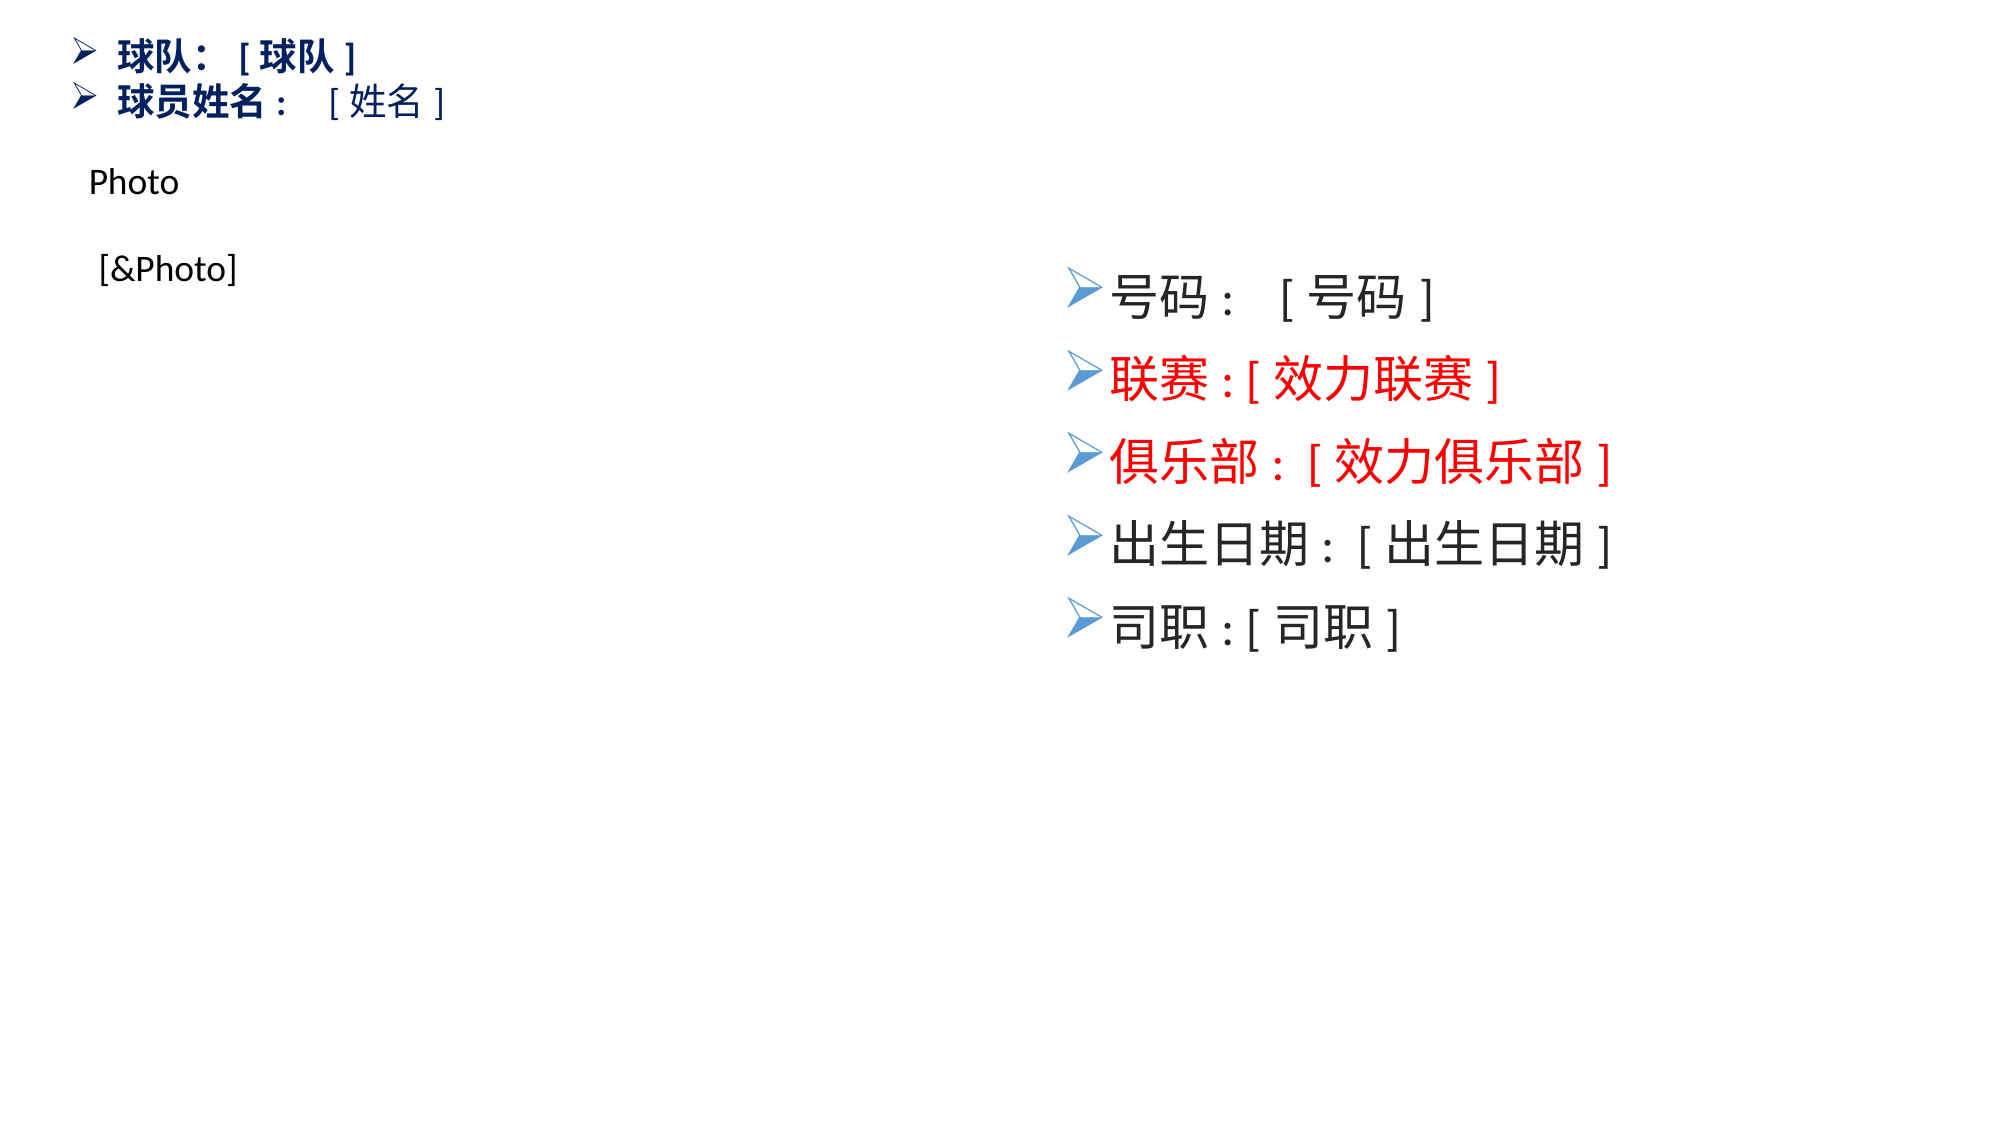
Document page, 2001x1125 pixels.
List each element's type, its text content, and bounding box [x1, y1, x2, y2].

text_box 号码: [号码] 联赛: [效力联赛] 俱乐部: [效力俱乐部] 出生日期: [出生日期] 司职: [司职] [1047, 257, 1980, 696]
text_box Photo [73, 149, 465, 210]
text_box 球队：[球队] 球员姓名: [姓名] [55, 25, 901, 131]
text_box [&Photo] [83, 236, 253, 297]
